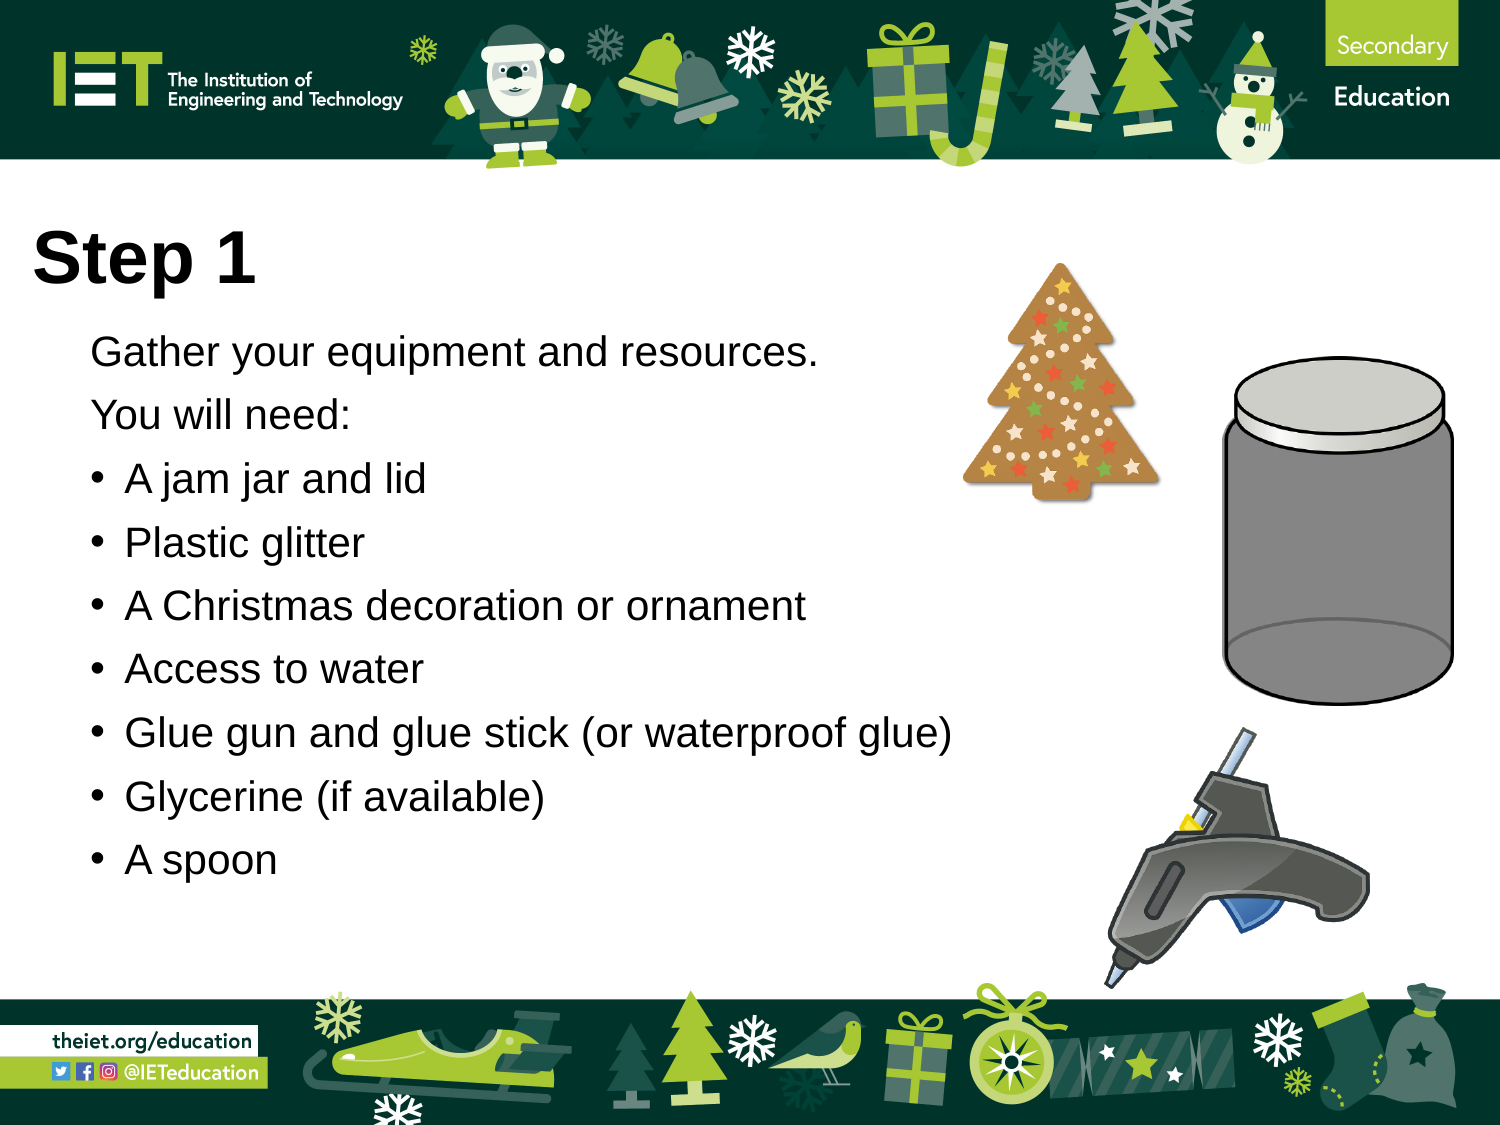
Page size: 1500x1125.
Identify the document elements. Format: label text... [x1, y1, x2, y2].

picture [0, 0, 1500, 1125]
list Gather your equipment and resources. You will need: A jam jar and lid Plastic glitter A Christmas decoration or ornament Access to water Glue gun and glue stick (or waterproof glue) Glycerine (if available) A spoon [75, 322, 1425, 895]
title Step 1 [17, 194, 1483, 325]
